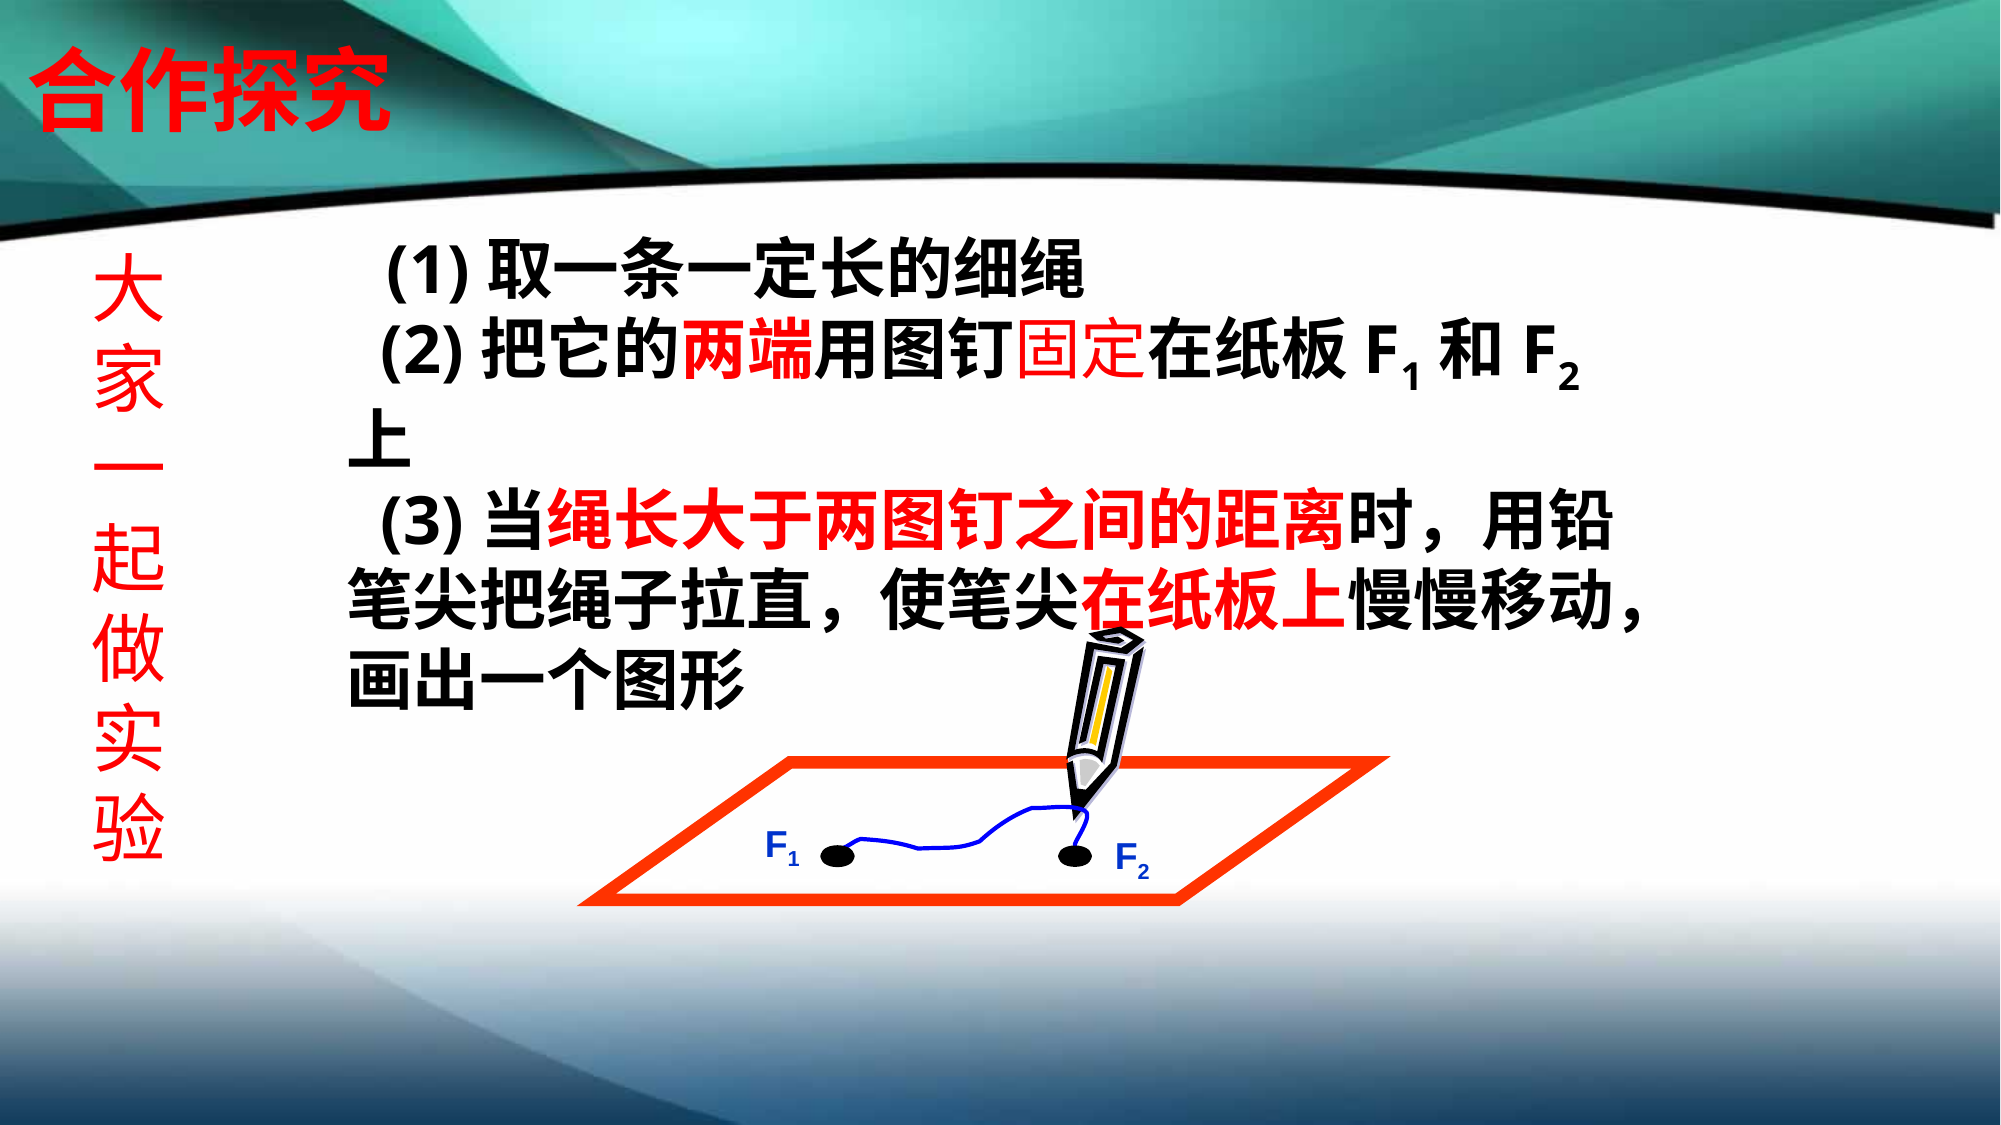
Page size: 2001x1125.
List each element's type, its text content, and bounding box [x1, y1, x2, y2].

text_box F1 [749, 812, 825, 879]
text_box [824, 624, 1147, 863]
text_box [596, 762, 1372, 900]
picture [0, 0, 2001, 1125]
text_box F2 [1099, 824, 1175, 891]
text_box 合作探究 [11, 25, 487, 150]
text_box (1)取一条一定长的细绳 (2)把它的两端用图钉固定在纸板F1和F2上 (3)当绳长大于两图钉之间的距离时，用铅笔尖把绳子拉直，使笔尖在纸板上慢慢移动，画出一个图形 [331, 219, 1669, 819]
text_box 大家一起做实验 [76, 234, 184, 879]
